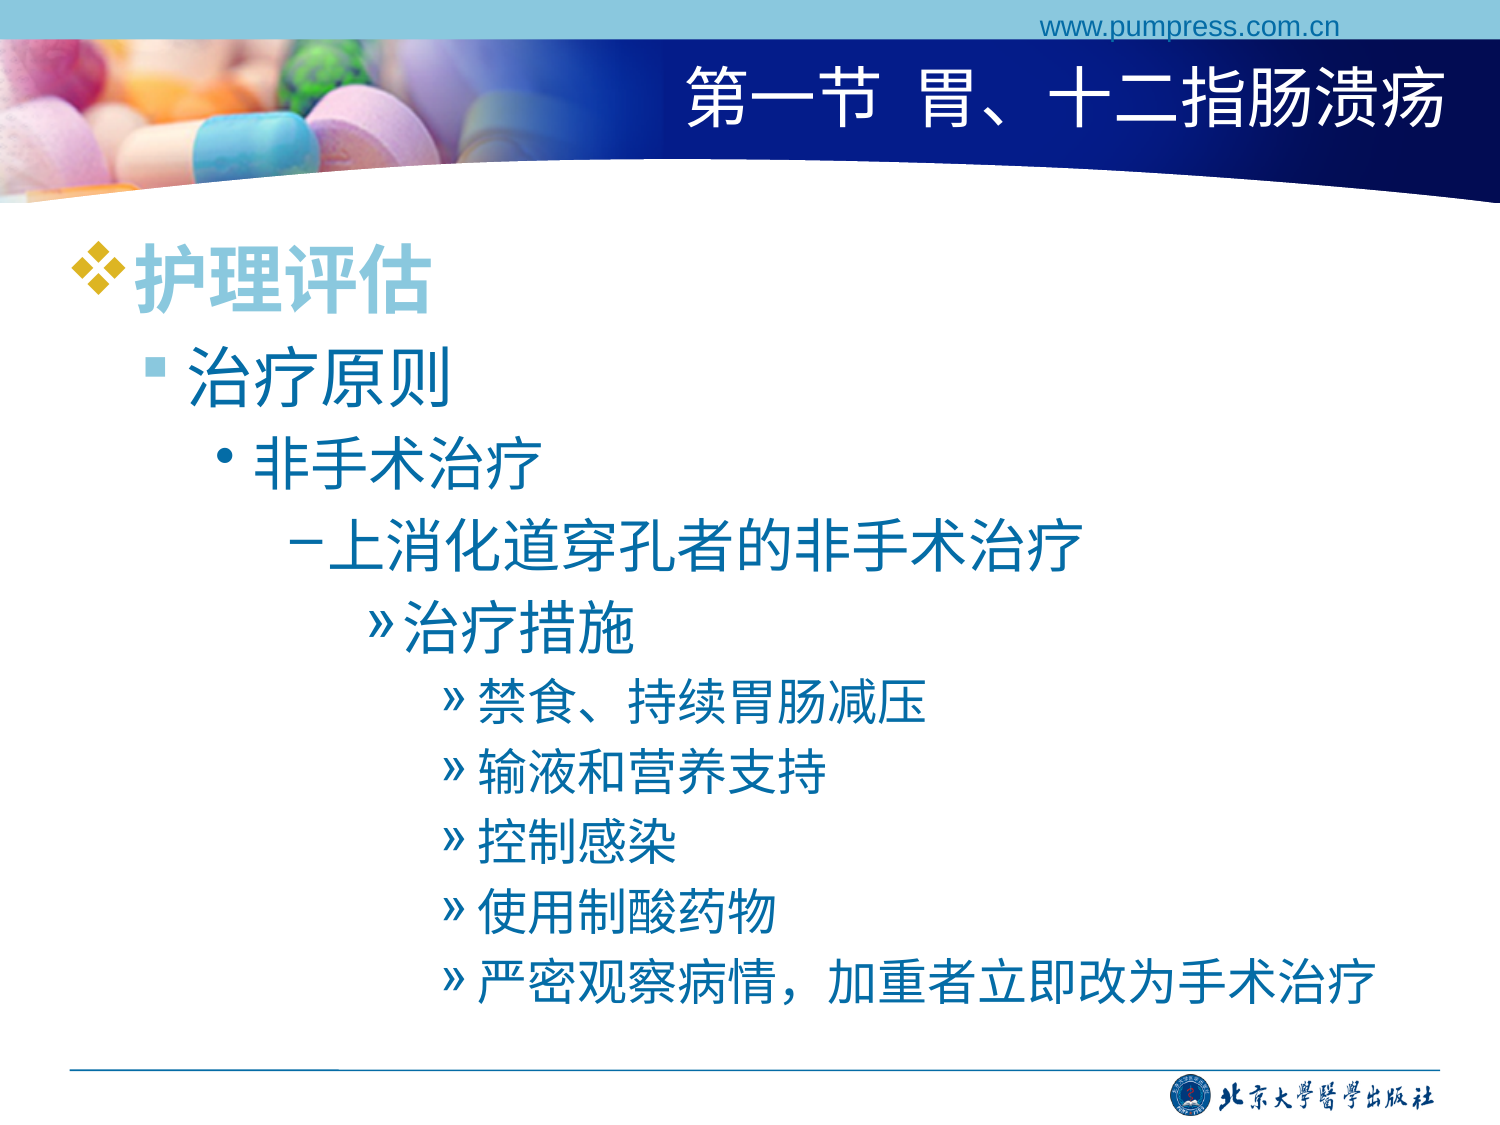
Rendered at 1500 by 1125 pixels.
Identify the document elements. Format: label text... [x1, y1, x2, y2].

picture [0, 40, 1500, 203]
list 护理评估 治疗原则 非手术治疗 上消化道穿孔者的非手术治疗 治疗措施 禁食、持续胃肠减压 输液和营养支持 控制感染 使用制酸药物 严密观察病情，加重者立即改为手术治疗 [49, 224, 1463, 1026]
slide_number www.pumpress.com.cn [1025, 0, 1463, 38]
title 第一节 胃、十二指肠溃疡 [137, 49, 1463, 143]
picture [1170, 1074, 1436, 1118]
